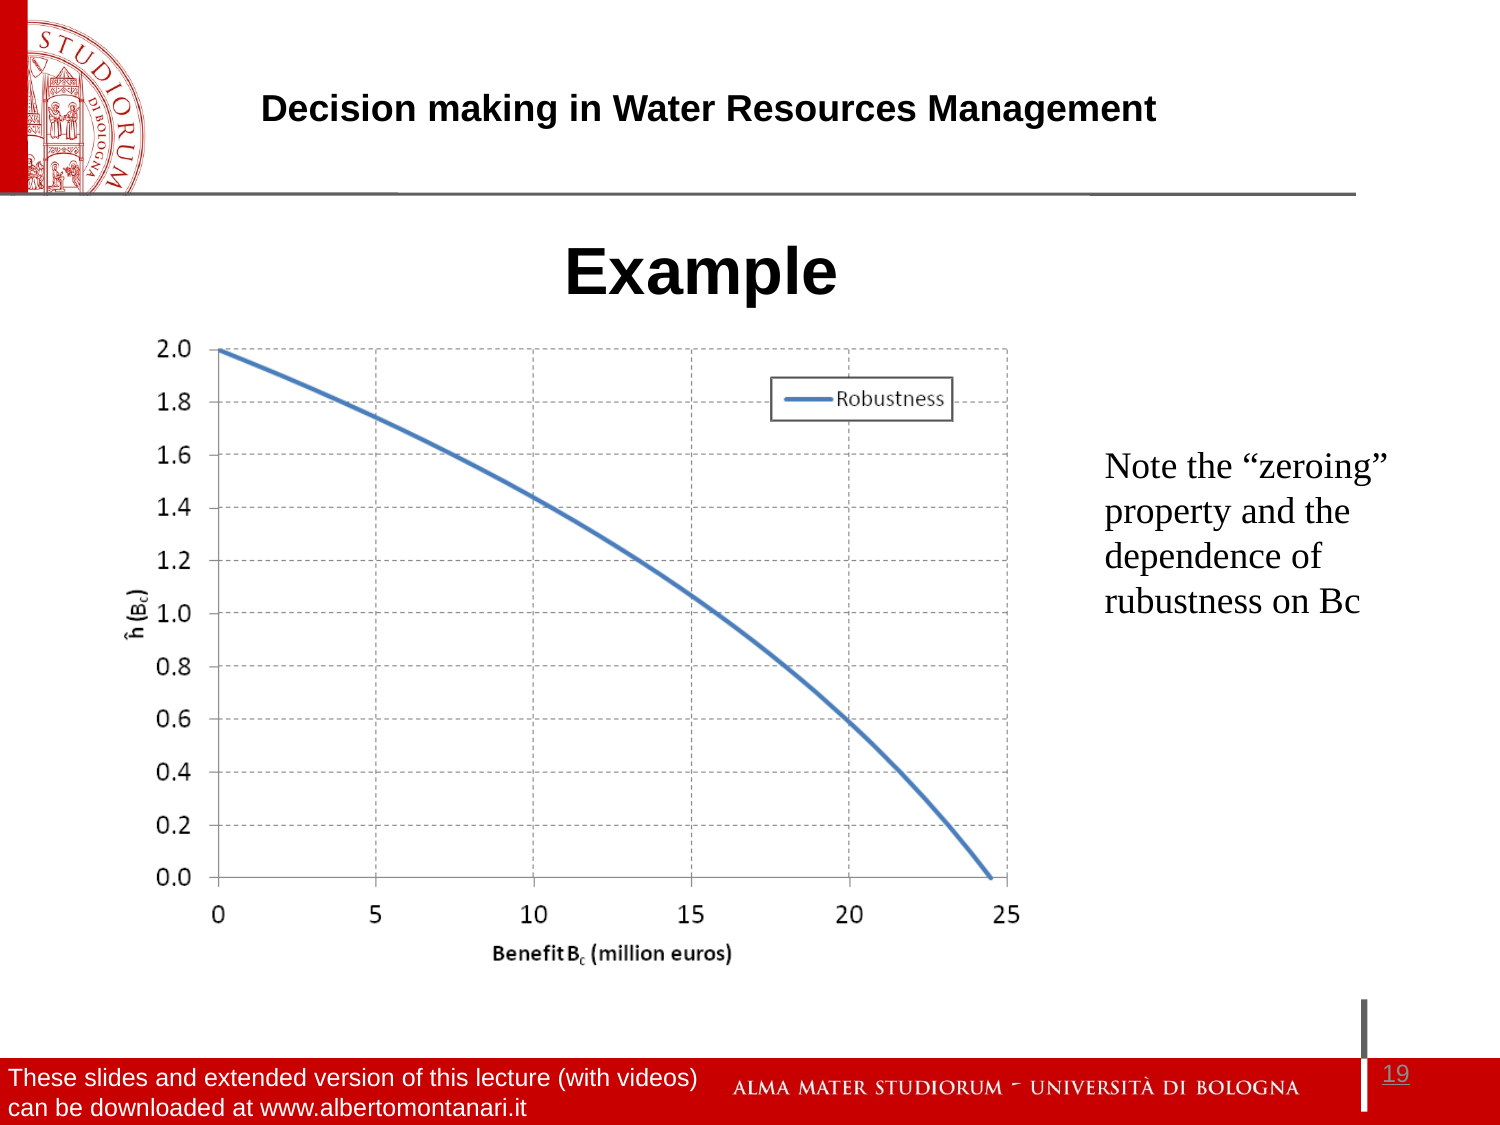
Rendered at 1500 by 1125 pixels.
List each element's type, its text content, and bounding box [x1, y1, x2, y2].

picture [113, 327, 1036, 973]
slide_number 19 [1074, 1042, 1425, 1103]
text_box Note the “zeroing” property and the dependence of rubustness on Bc [1089, 433, 1407, 629]
text_box Example [105, 220, 1298, 316]
picture [0, 1058, 1500, 1125]
picture [28, 16, 151, 192]
